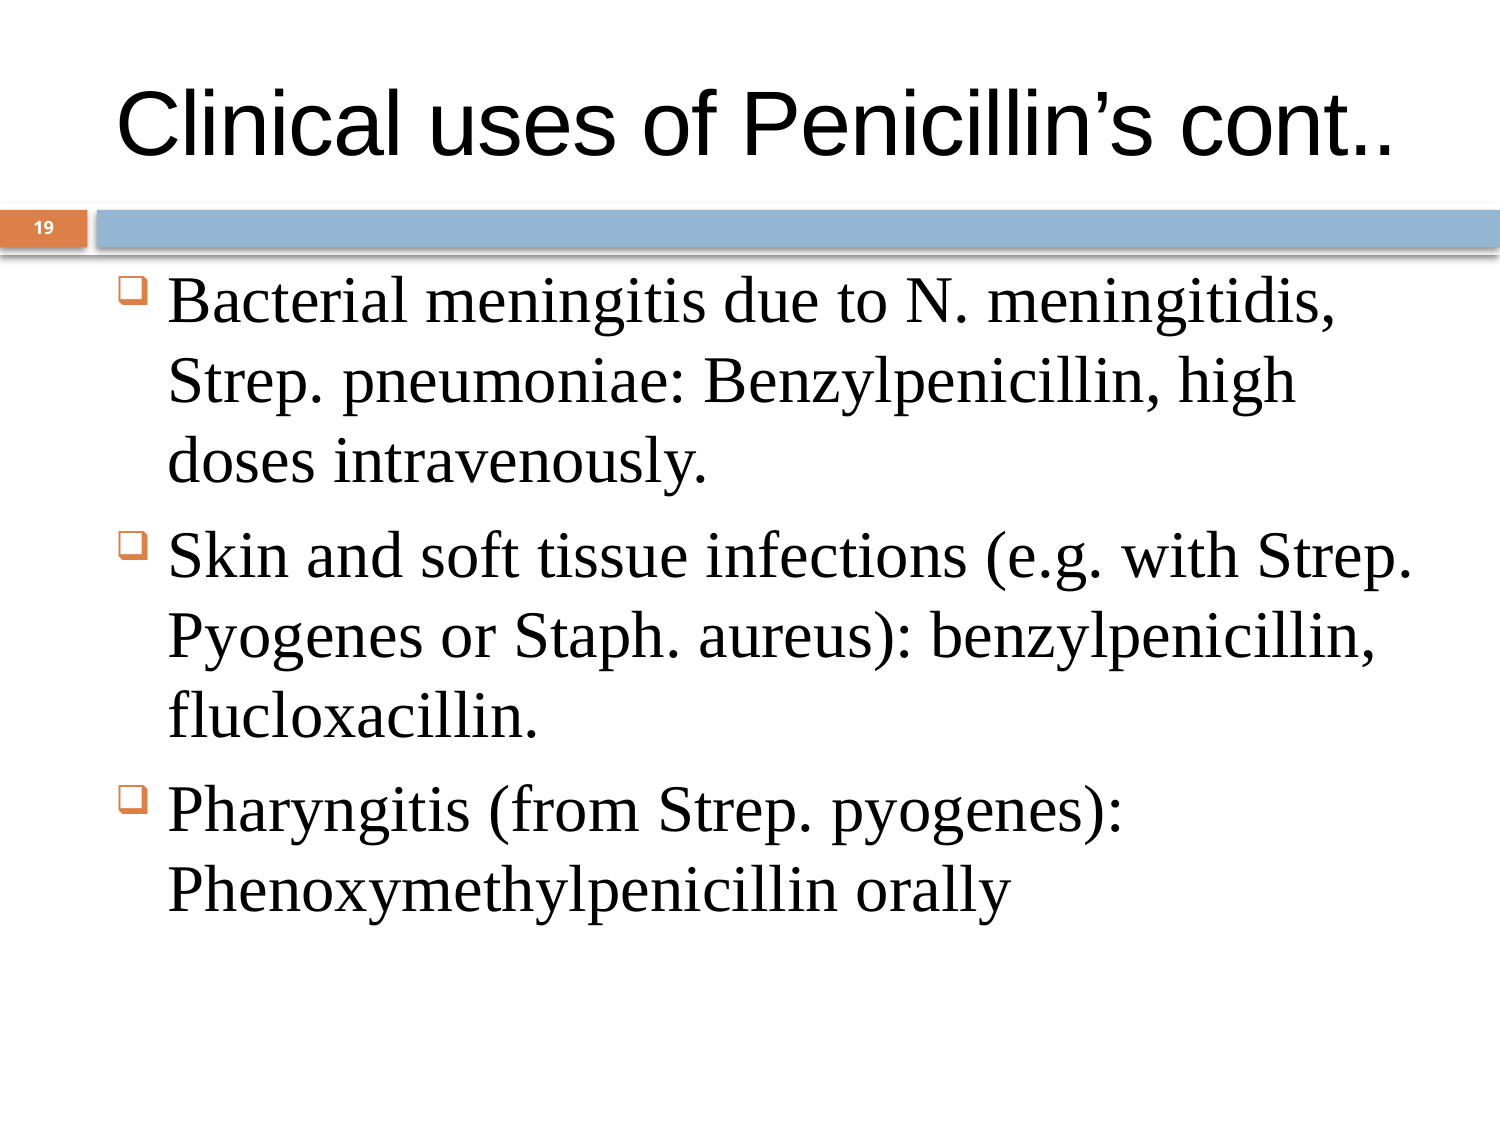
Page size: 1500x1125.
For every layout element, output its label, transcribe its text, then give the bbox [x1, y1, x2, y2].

slide_number 19 [0, 208, 88, 249]
list Bacterial meningitis due to N. meningitidis, Strep. pneumoniae: Benzylpenicillin, high doses intravenously. Skin and soft tissue infections (e.g. with Strep. Pyogenes or Staph. aureus): benzylpenicillin, flucloxacillin. Pharyngitis (from Strep. pyogenes): Phenoxymethylpenicillin orally [100, 248, 1438, 1000]
title Clinical uses of Penicillin’s cont.. [100, 37, 1438, 200]
